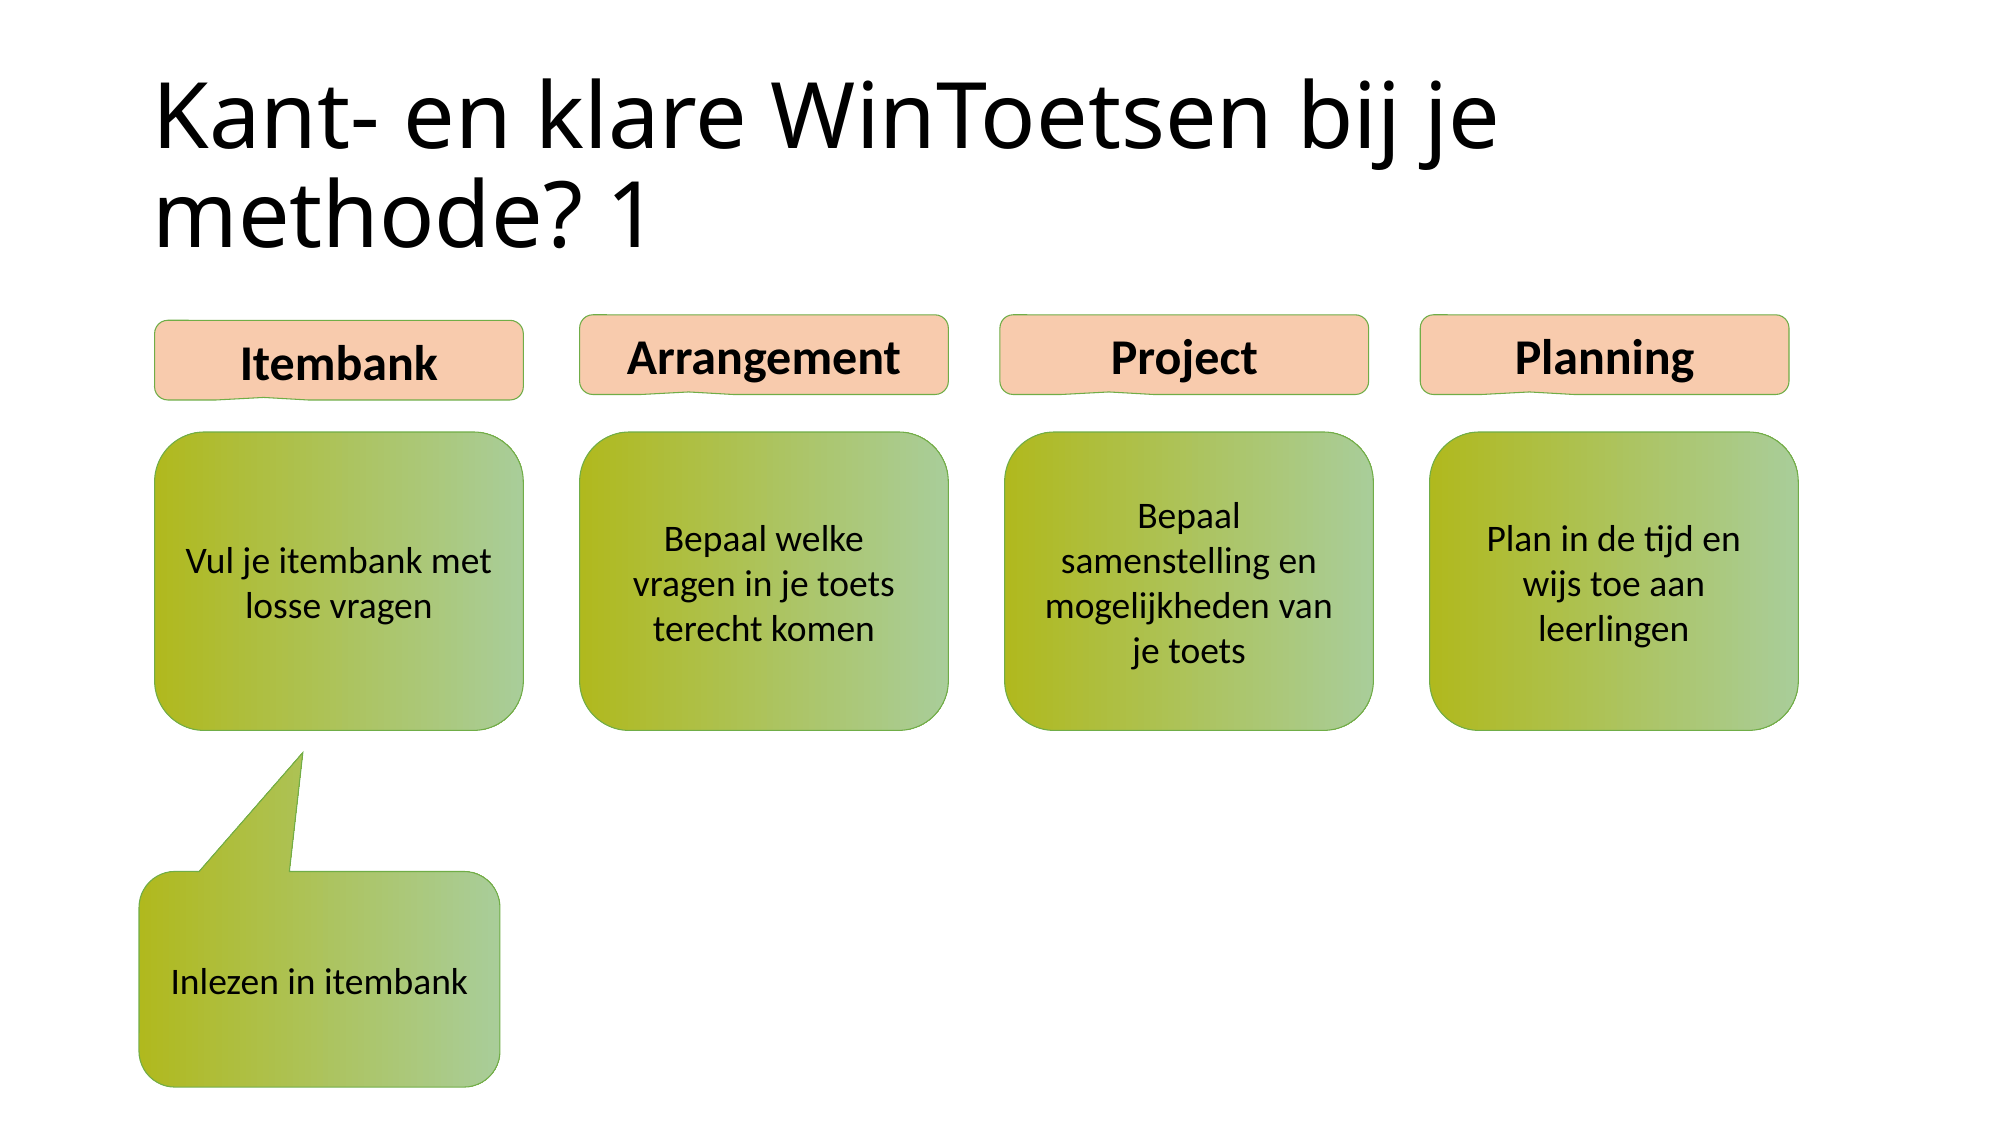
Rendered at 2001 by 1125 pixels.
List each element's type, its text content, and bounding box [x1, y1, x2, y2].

text_box Inlezen in itembank [138, 750, 501, 1088]
text_box Arrangement [578, 314, 949, 396]
text_box Bepaal welke vragen in je toets terecht komen [579, 431, 949, 731]
text_box Vul je itembank met losse vragen [154, 431, 524, 731]
text_box Bepaal samenstelling en mogelijkheden van je toets [1004, 431, 1374, 731]
text_box Plan in de tijd en wijs toe aan leerlingen [1429, 431, 1799, 731]
text_box Project [999, 314, 1370, 396]
text_box Itembank [153, 319, 524, 401]
text_box Planning [1419, 314, 1790, 396]
title Kant- en klare WinToetsen bij je methode? 1 [137, 59, 1863, 278]
